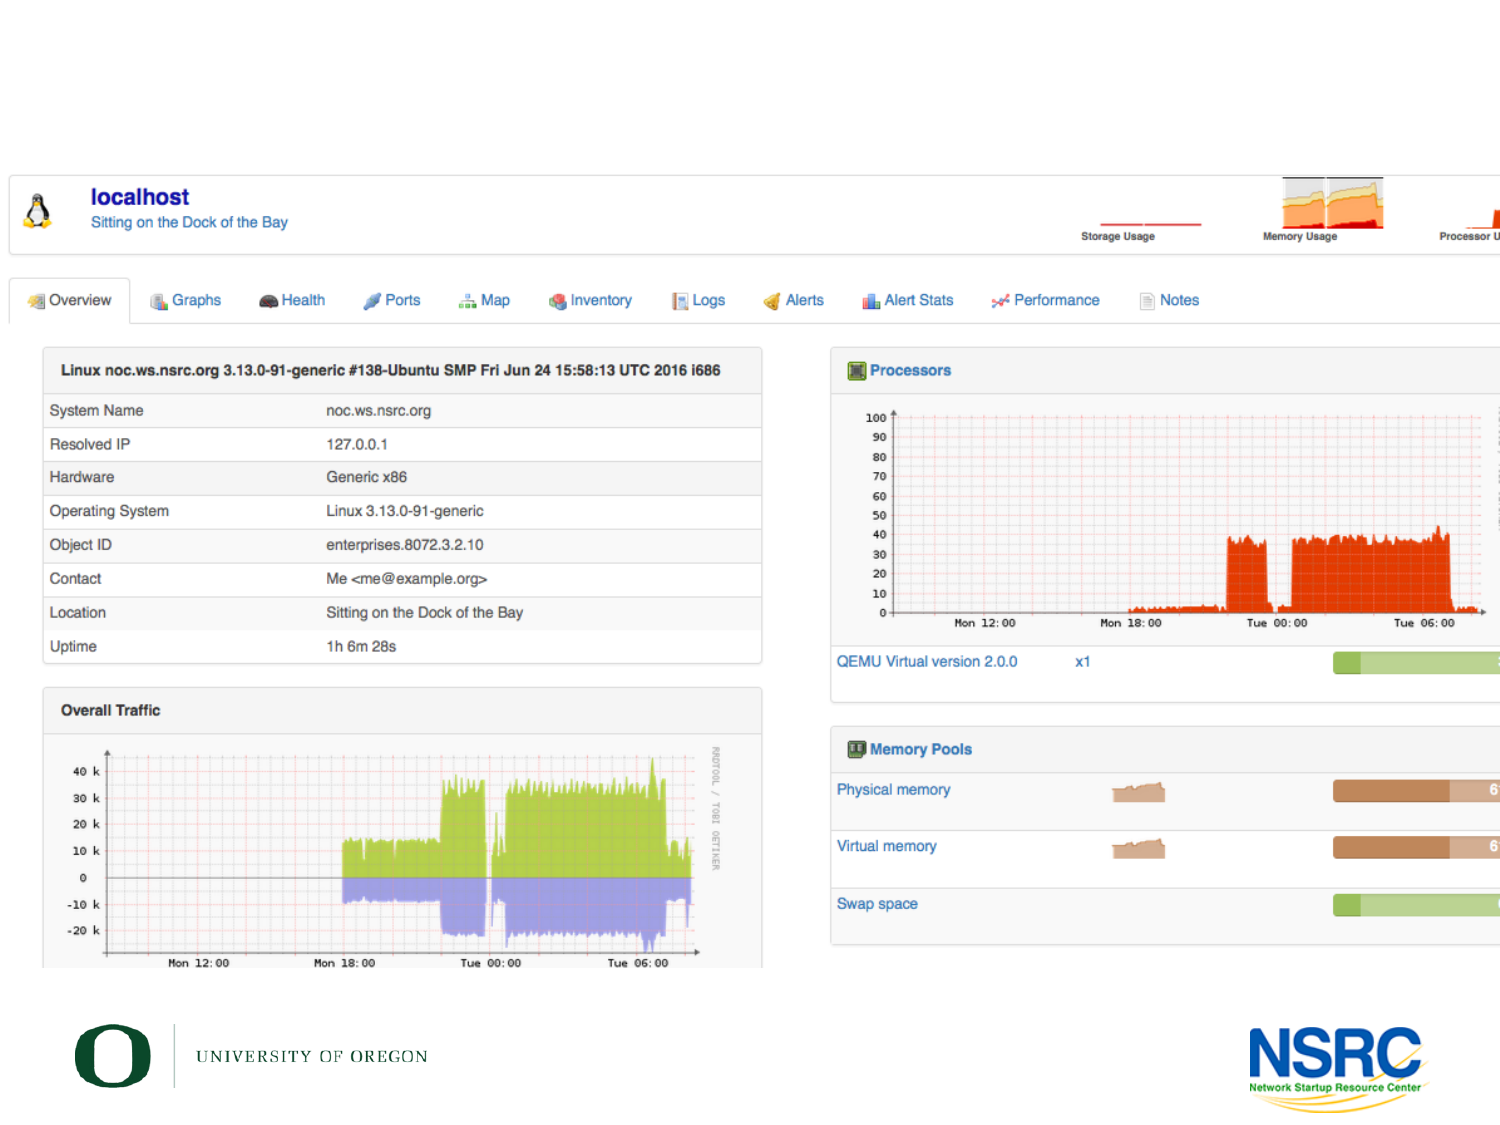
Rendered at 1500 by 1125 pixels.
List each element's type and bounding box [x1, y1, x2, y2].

picture [75, 1024, 427, 1088]
picture [0, 155, 1500, 968]
picture [1250, 1027, 1430, 1113]
